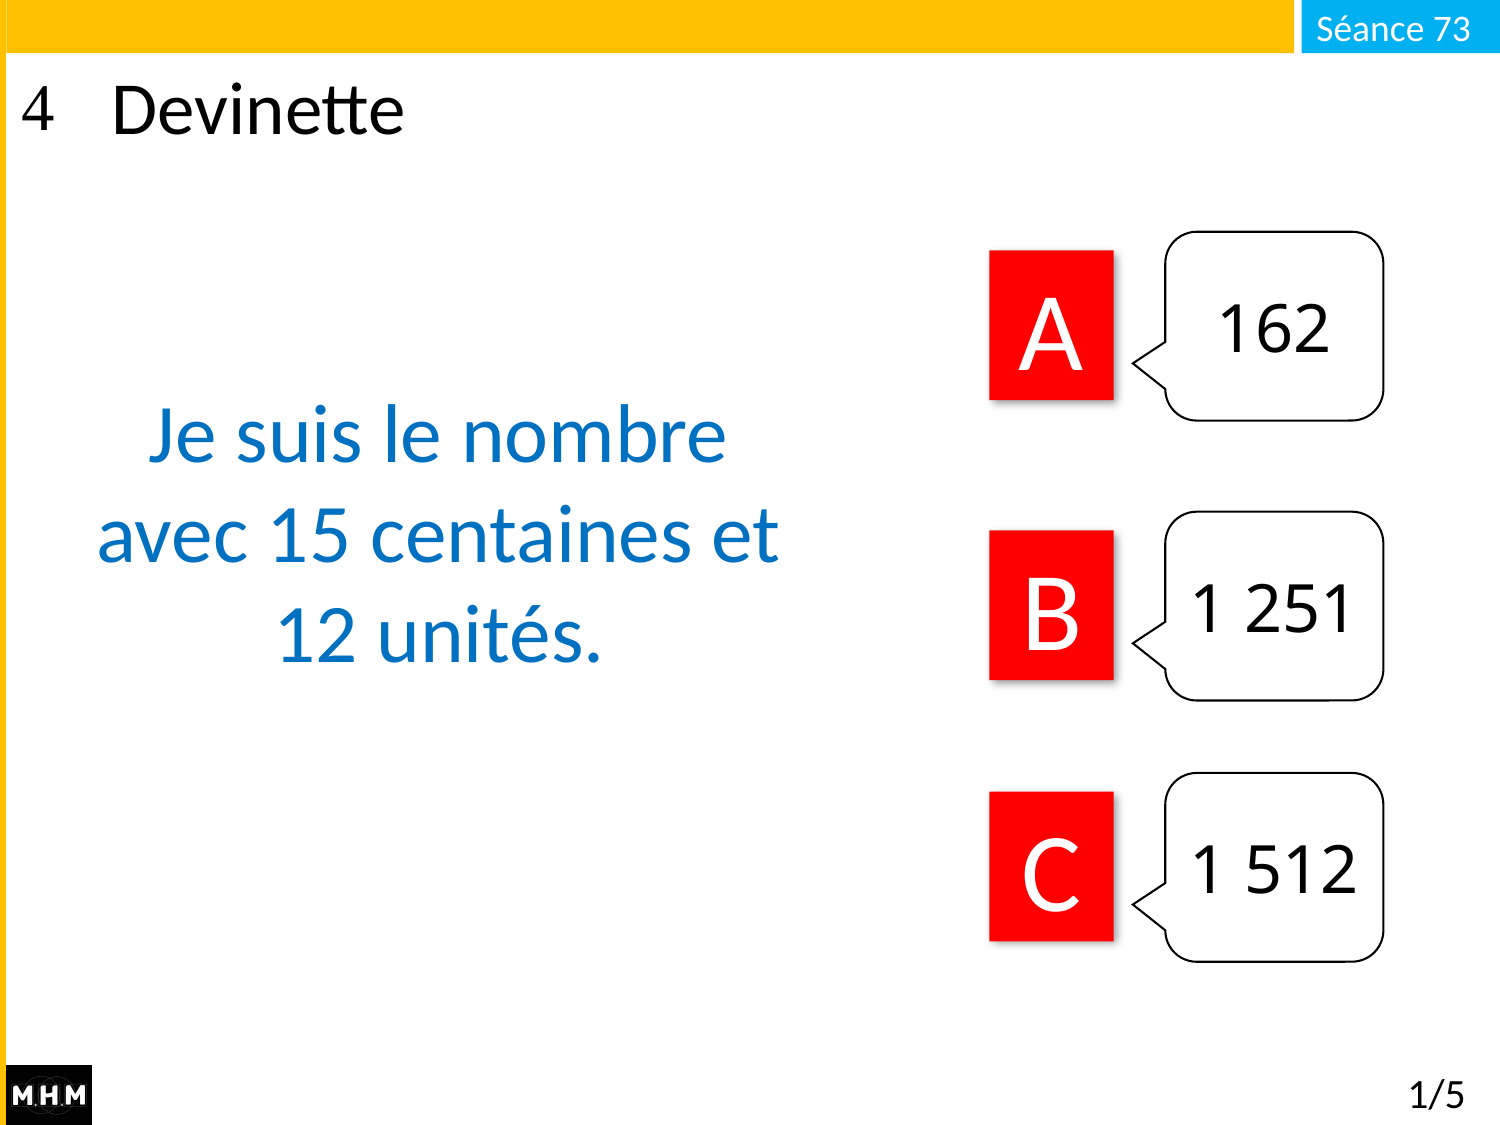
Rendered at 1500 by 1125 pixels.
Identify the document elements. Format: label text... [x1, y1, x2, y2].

text_box B [989, 530, 1114, 681]
text_box A [989, 250, 1114, 401]
text_box 162 [1131, 230, 1385, 422]
text_box C [989, 791, 1114, 942]
list 1/5 [1373, 1064, 1500, 1125]
text_box Je suis le nombre avec 15 centaines et 12 unités. [73, 371, 805, 686]
text_box 1 512 [1131, 771, 1385, 963]
text_box 1 251 [1131, 510, 1385, 702]
picture [6, 1065, 92, 1125]
title Devinette [96, 60, 1391, 160]
